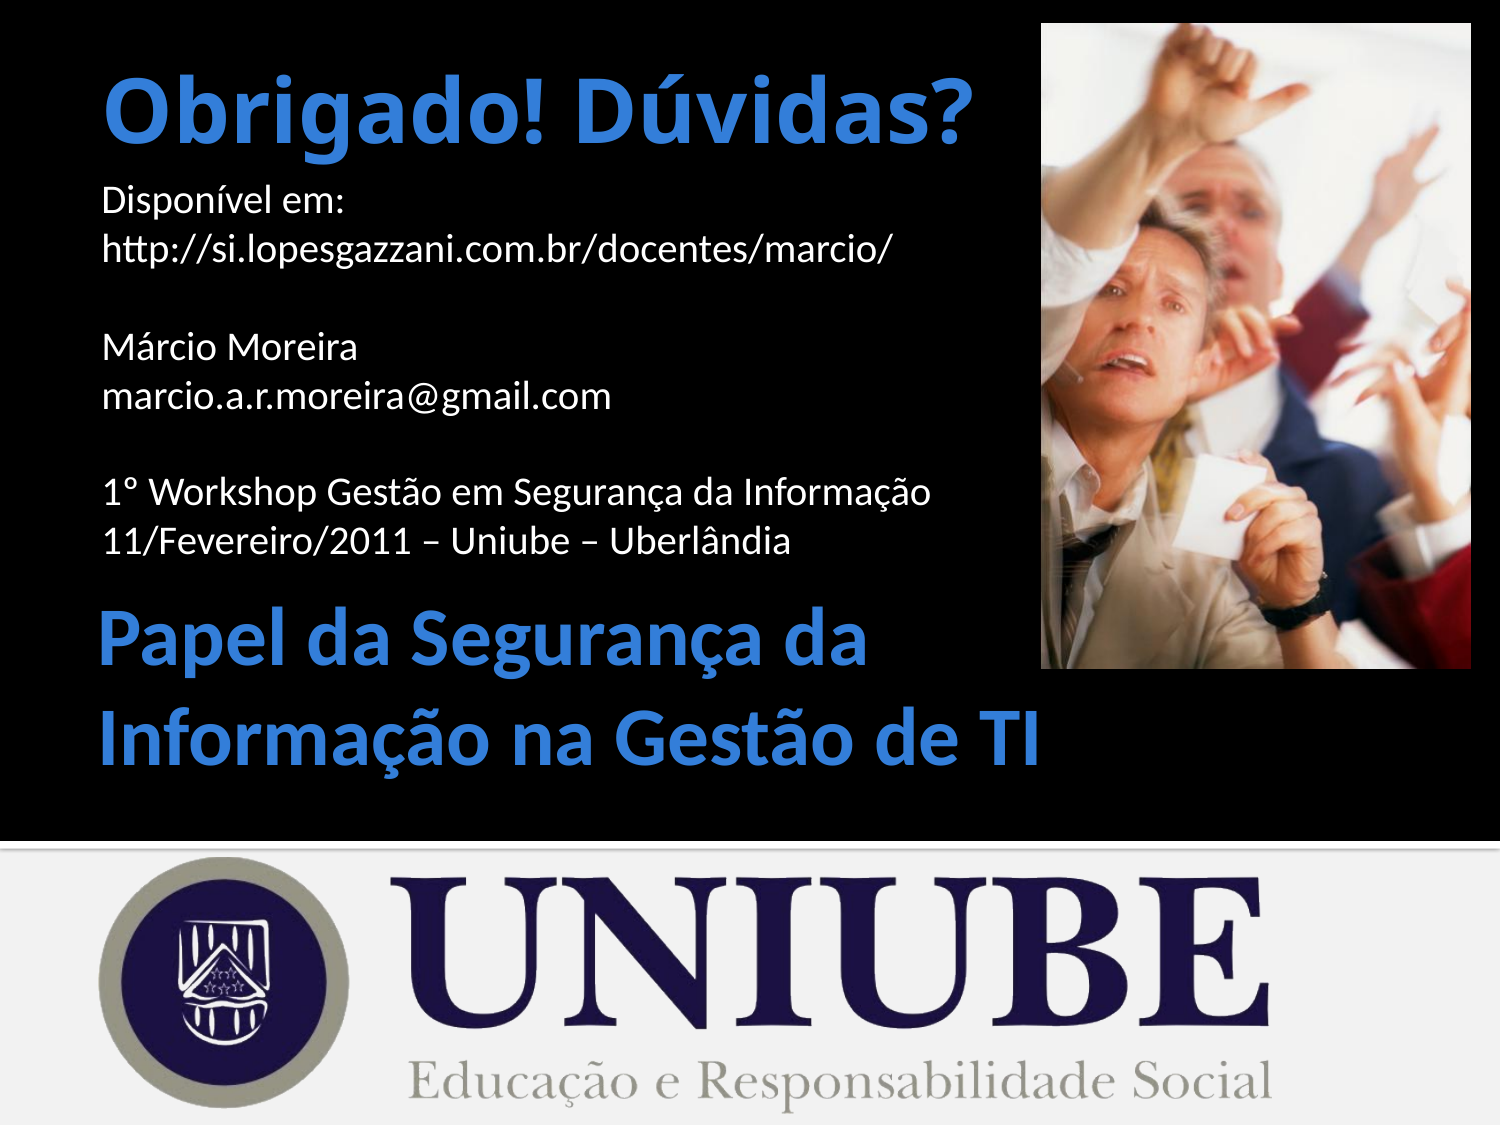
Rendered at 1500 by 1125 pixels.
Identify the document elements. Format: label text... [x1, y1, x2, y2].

picture [1040, 23, 1471, 669]
text_box Obrigado! Dúvidas? [86, 53, 1010, 188]
title Papel da Segurança da Informação na Gestão de TI [82, 562, 1093, 802]
subtitle Disponível em: http://si.lopesgazzani.com.br/docentes/marcio/ Márcio Moreira marcio.a.r.moreira@gmail.com 1º Workshop Gestão em Segurança da Informação 11/Fevereiro/2011 – Uniube – Uberlândia [82, 172, 963, 563]
picture [97, 857, 1272, 1114]
